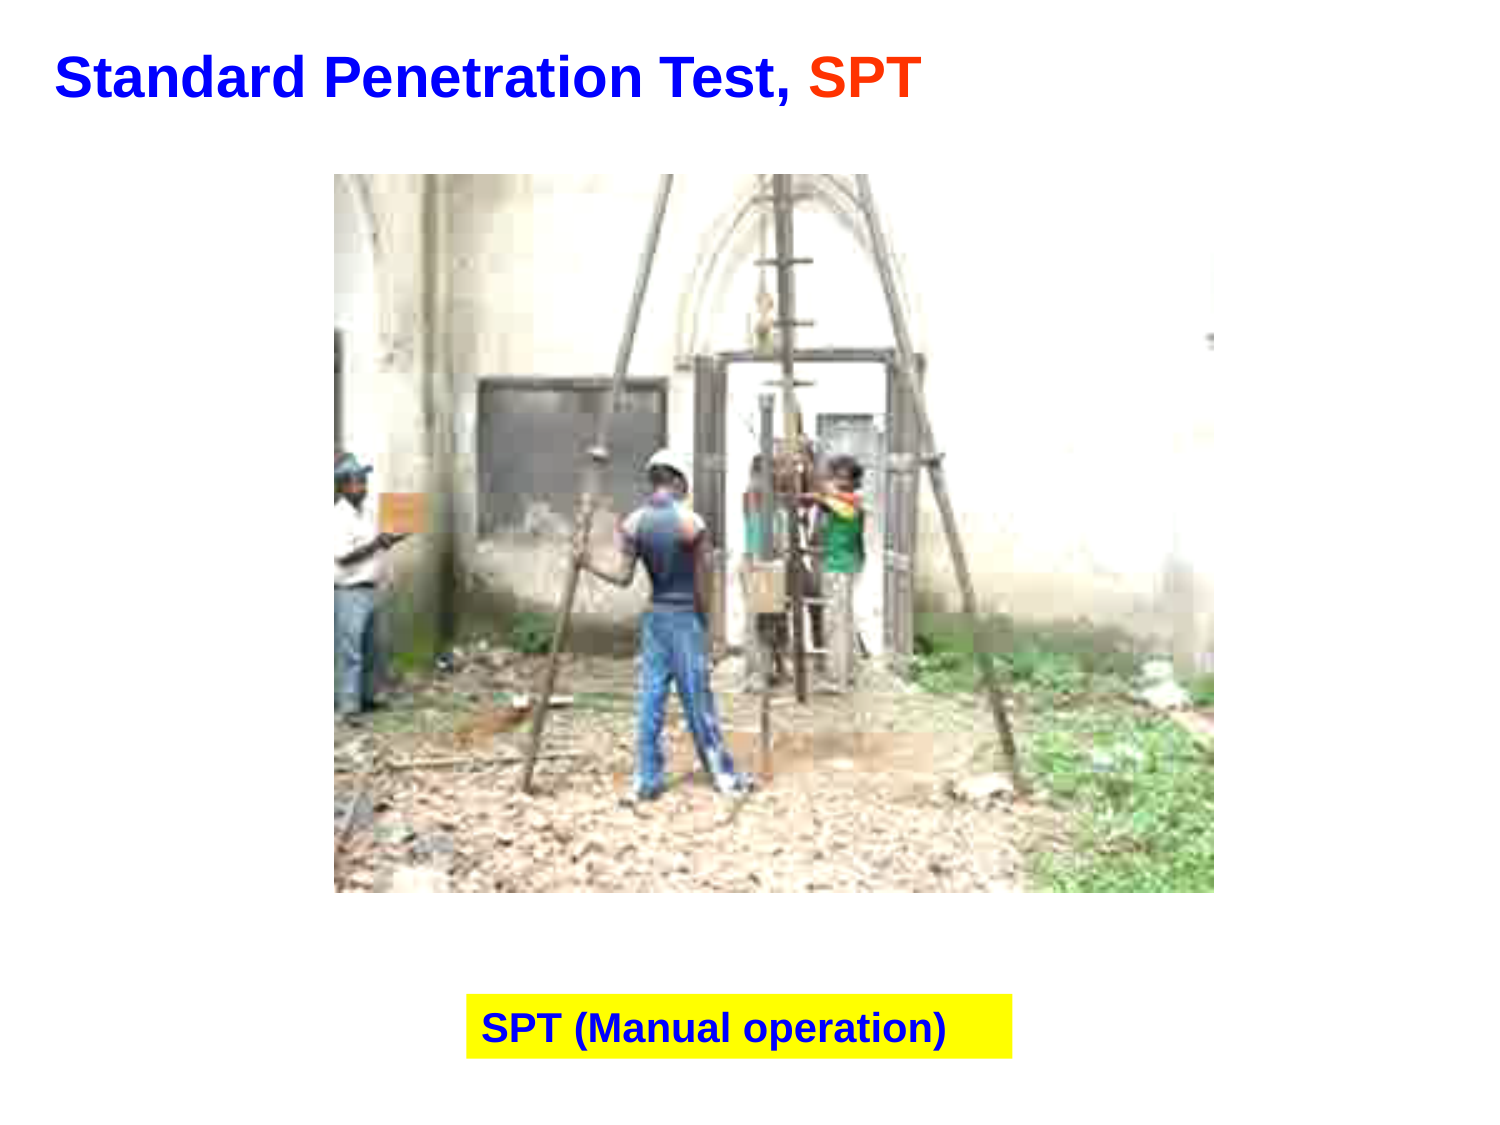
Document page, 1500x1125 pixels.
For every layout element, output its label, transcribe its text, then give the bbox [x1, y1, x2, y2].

text_box SPT (Manual operation) [466, 993, 1013, 1059]
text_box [333, 173, 1215, 894]
text_box Standard Penetration Test, SPT [39, 32, 975, 117]
